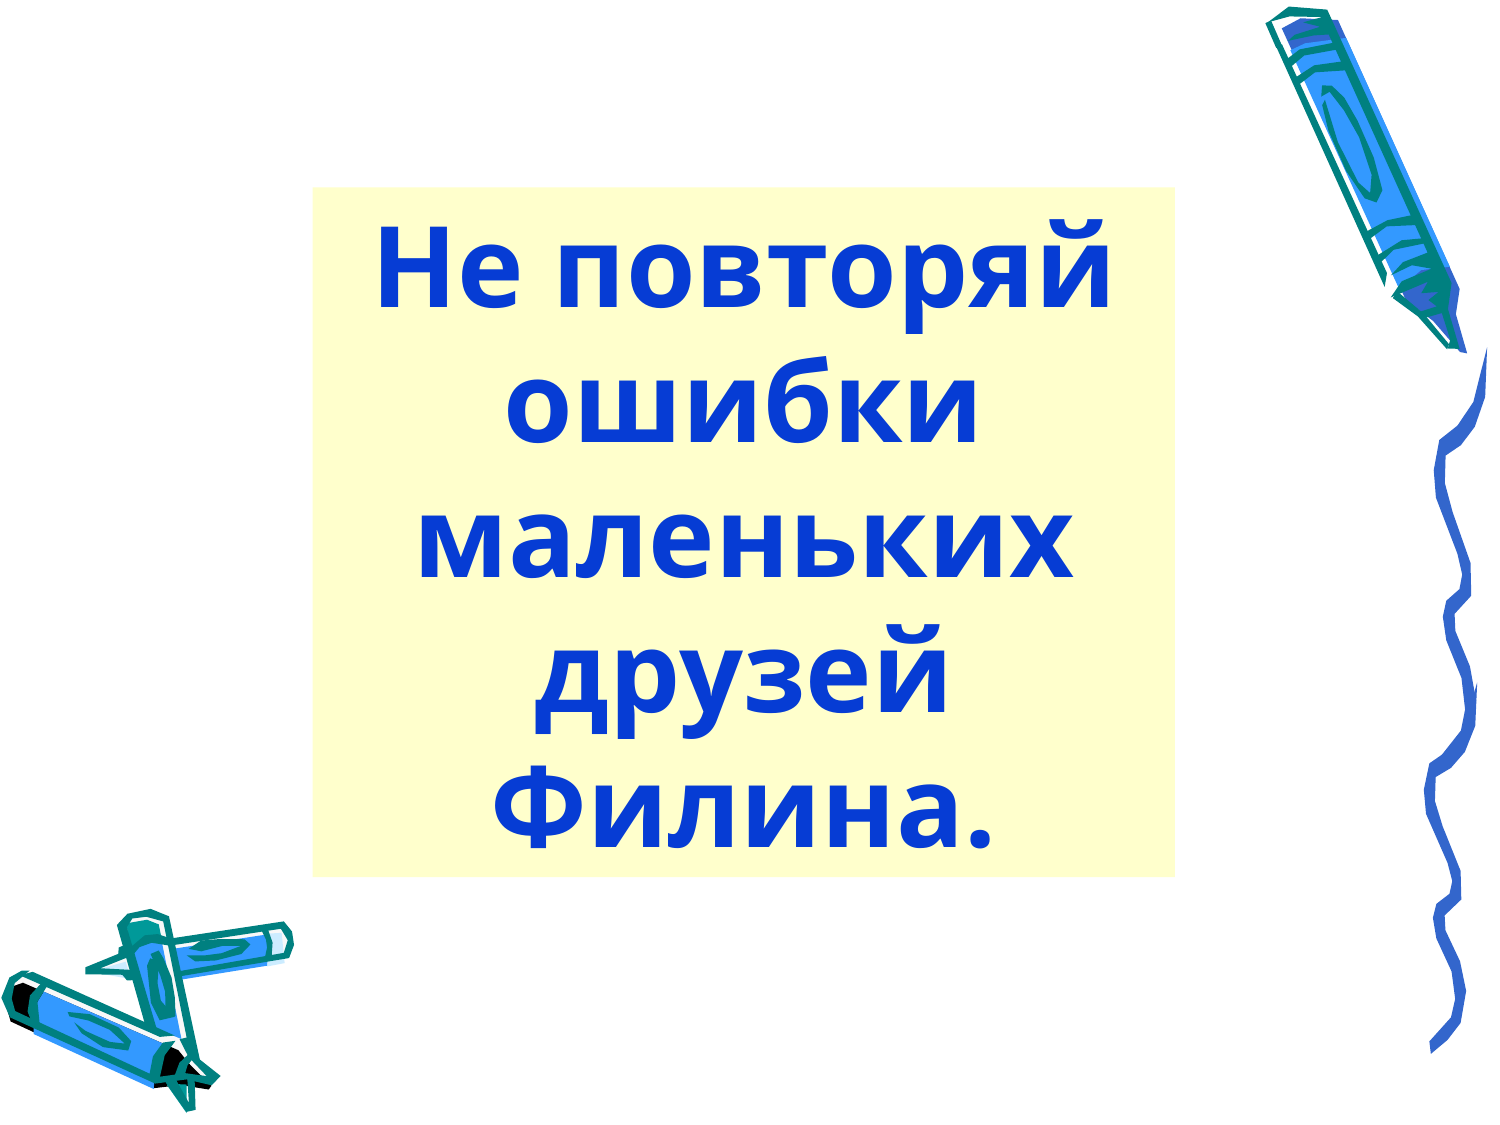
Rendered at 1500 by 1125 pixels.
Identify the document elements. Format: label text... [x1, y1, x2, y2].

text_box Не повторяй ошибки маленьких друзей Филина. [312, 187, 1175, 878]
